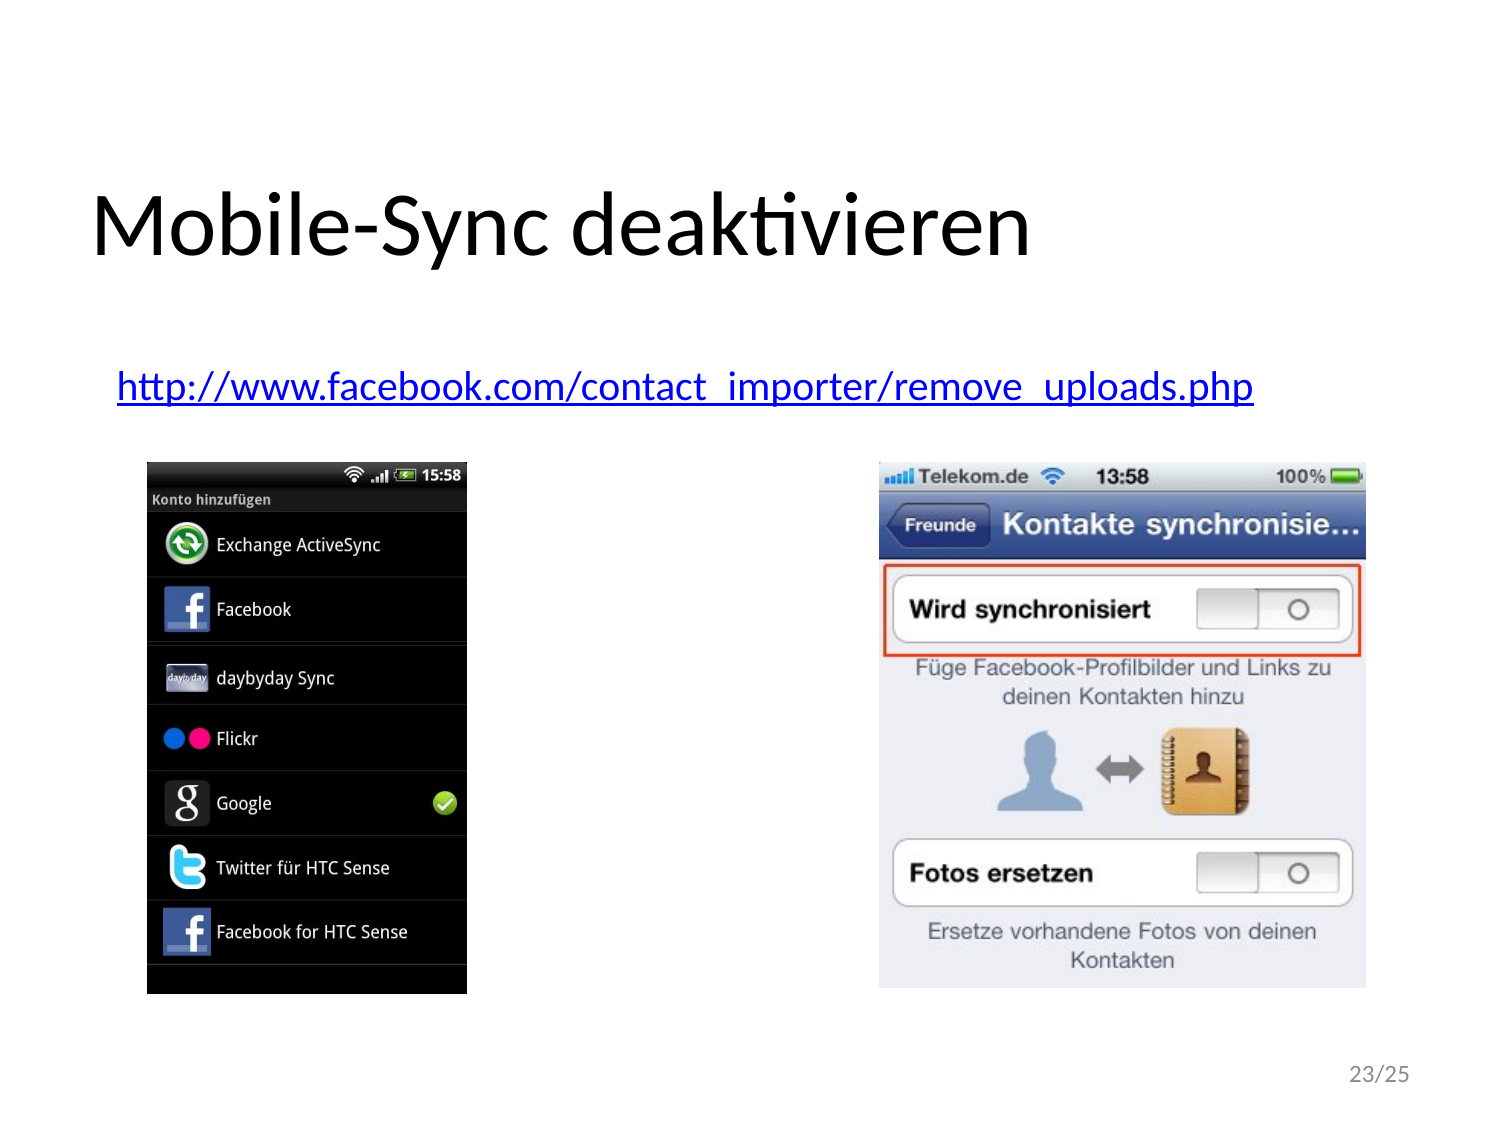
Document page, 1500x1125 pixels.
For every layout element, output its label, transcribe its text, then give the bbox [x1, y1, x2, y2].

slide_number 23/25 [1074, 1042, 1425, 1103]
text_box [76, 326, 1427, 1005]
picture [879, 461, 1366, 988]
picture [147, 462, 467, 994]
text_box http://www.facebook.com/contact_importer/remove_uploads.php [101, 351, 1452, 1030]
title Mobile-Sync deaktivieren [75, 125, 1425, 313]
